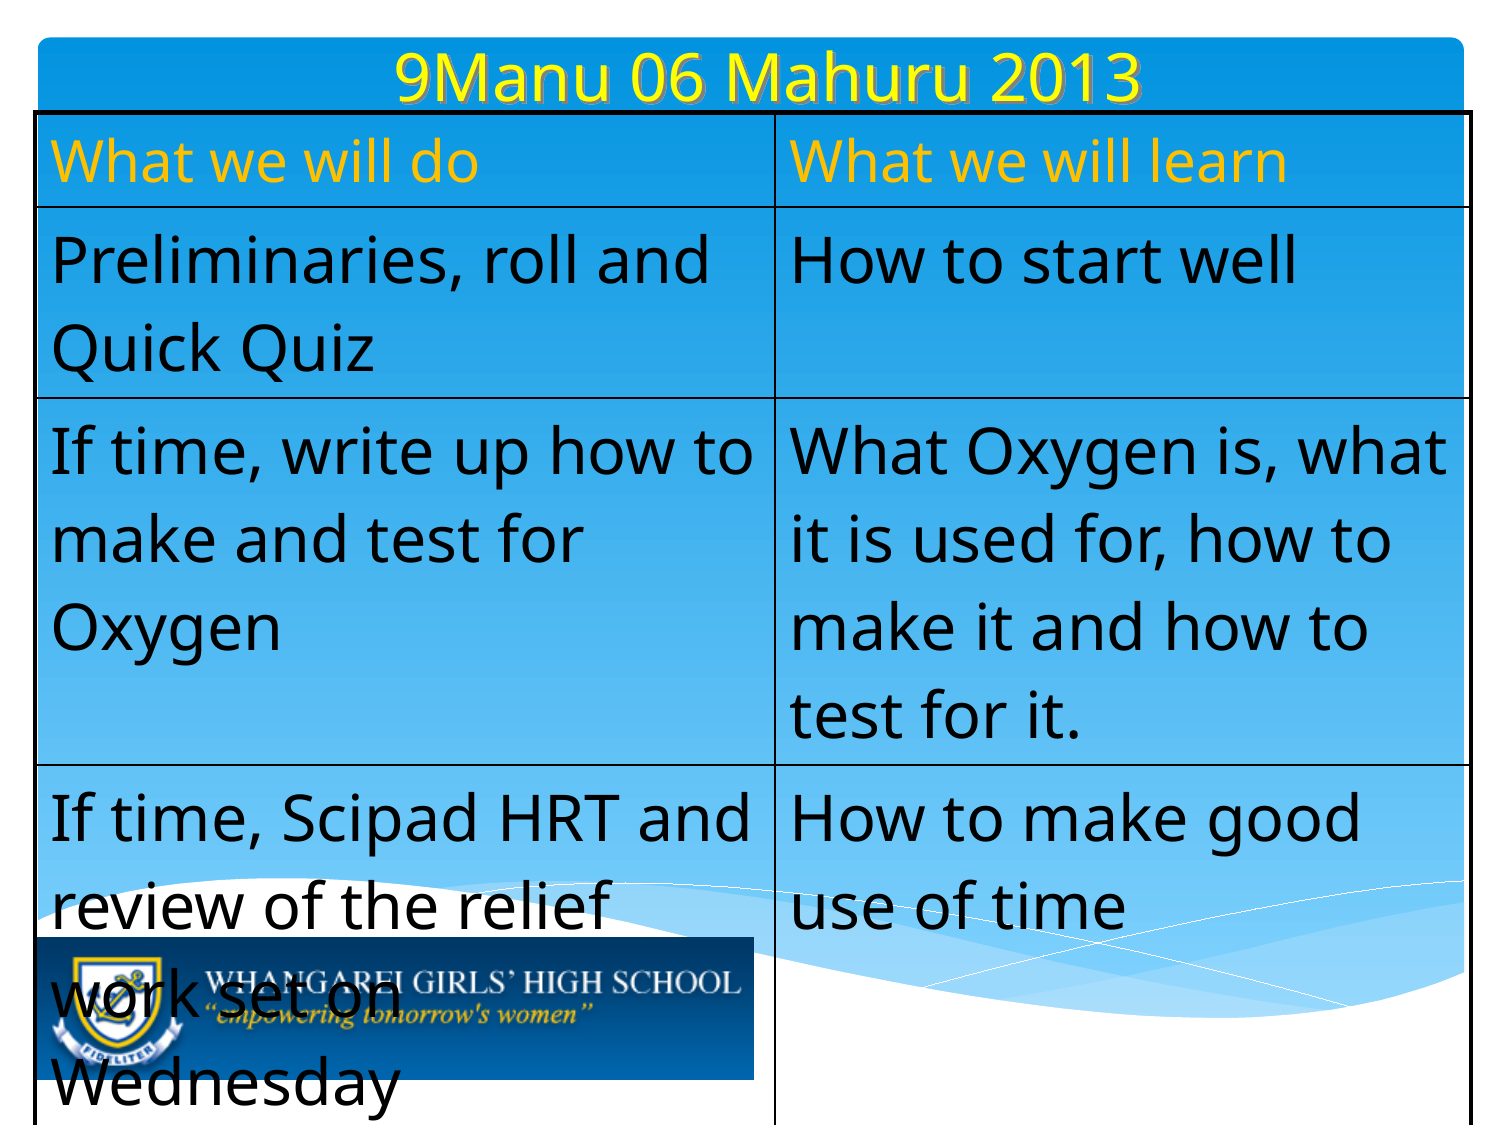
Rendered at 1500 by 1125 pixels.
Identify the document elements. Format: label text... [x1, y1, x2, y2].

table_cell Preliminaries, roll and Quick Quiz [37, 208, 774, 397]
table_cell How to start well [776, 208, 1469, 397]
table_cell What Oxygen is, what it is used for, how to make it and how to test for it. [776, 399, 1469, 764]
picture [37, 937, 754, 1080]
text_box 9Manu 06 Mahuru 2013 [162, 24, 1375, 110]
table_cell If time, Scipad HRT and review of the relief work set on Wednesday [37, 766, 774, 1125]
table_header What we will do [37, 115, 774, 206]
table_cell If time, write up how to make and test for Oxygen [37, 399, 774, 764]
table_cell How to make good use of time [776, 766, 1469, 1125]
table_header What we will learn [776, 115, 1469, 206]
